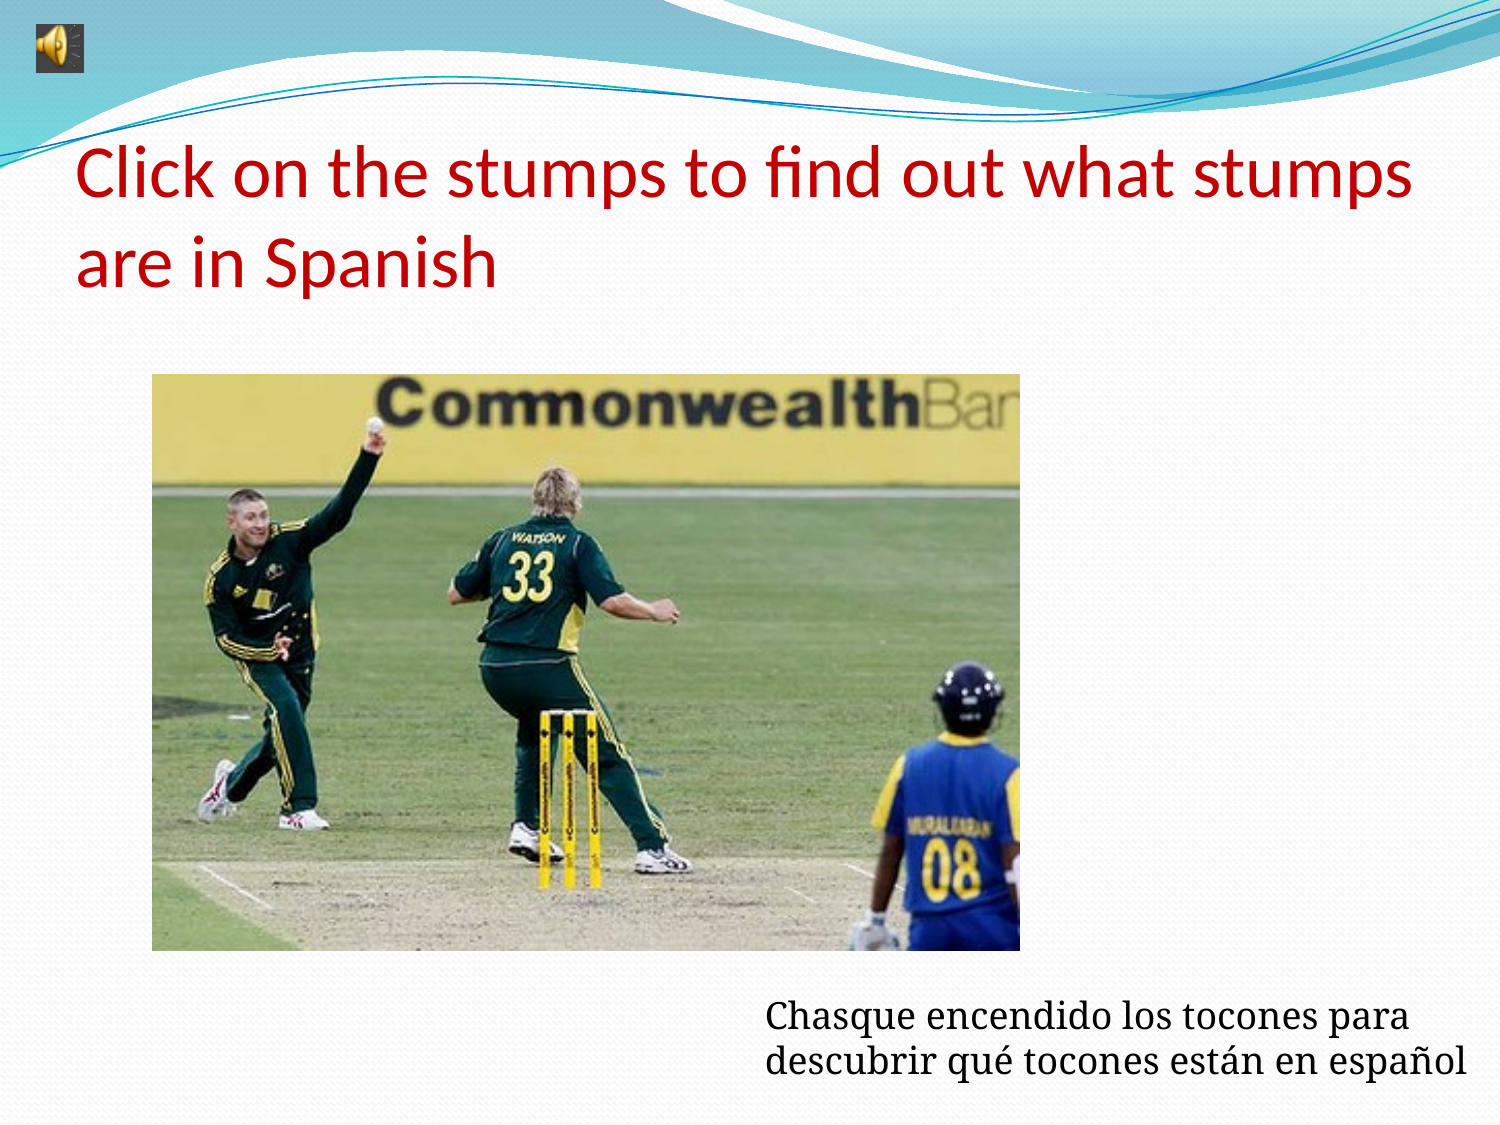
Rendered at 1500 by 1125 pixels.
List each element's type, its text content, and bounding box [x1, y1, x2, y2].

title Click on the stumps to find out what stumps are in Spanish [75, 115, 1425, 303]
picture [152, 374, 1020, 952]
picture [34, 23, 86, 74]
text_box [10, 0, 281, 92]
text_box Chasque encendido los tocones para descubrir qué tocones están en español [749, 984, 1500, 1090]
